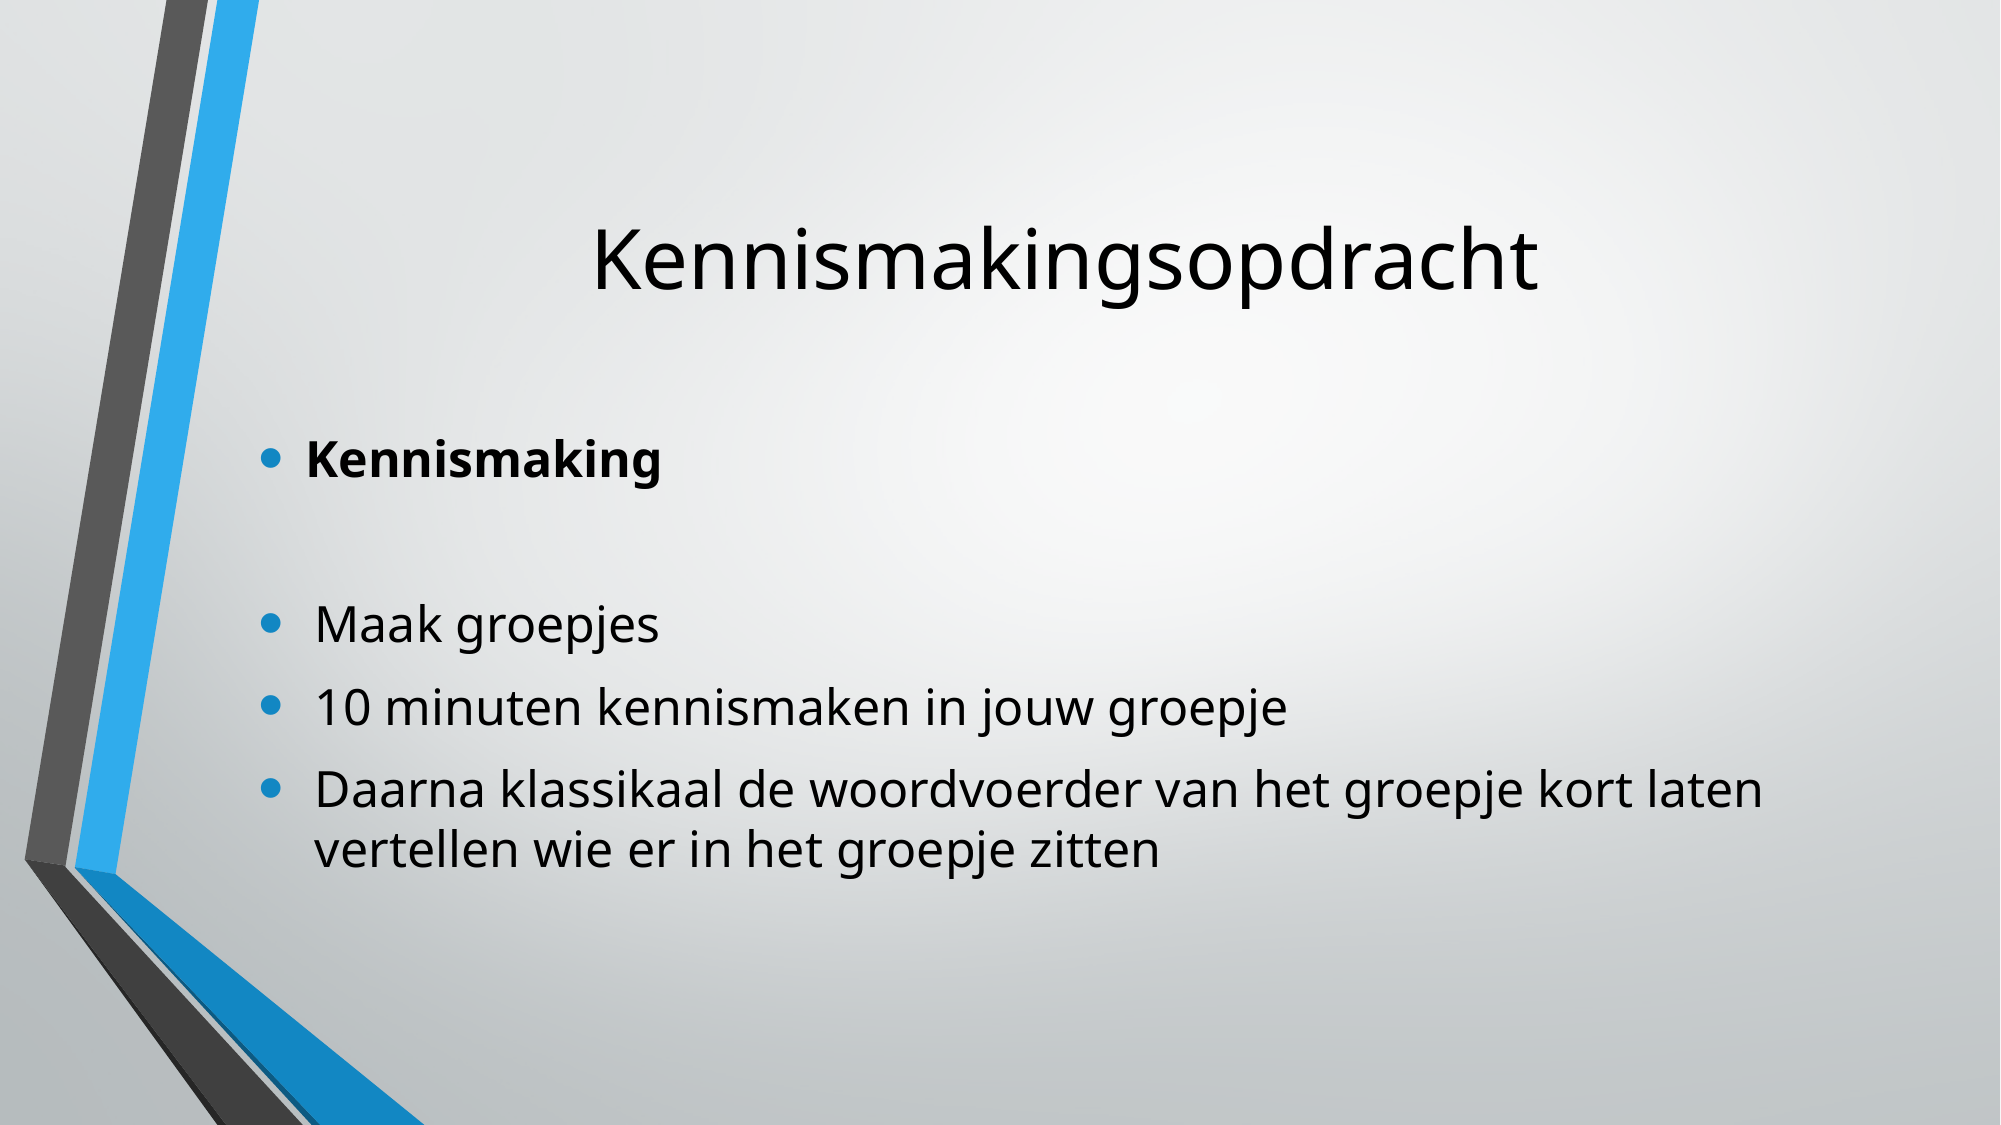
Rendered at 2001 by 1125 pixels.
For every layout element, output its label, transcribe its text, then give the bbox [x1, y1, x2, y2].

list Kennismaking Maak groepjes 10 minuten kennismaken in jouw groepje Daarna klassikaal de woordvoerder van het groepje kort laten vertellen wie er in het groepje zitten [243, 437, 1887, 950]
title Kennismakingsopdracht [243, 112, 1887, 400]
